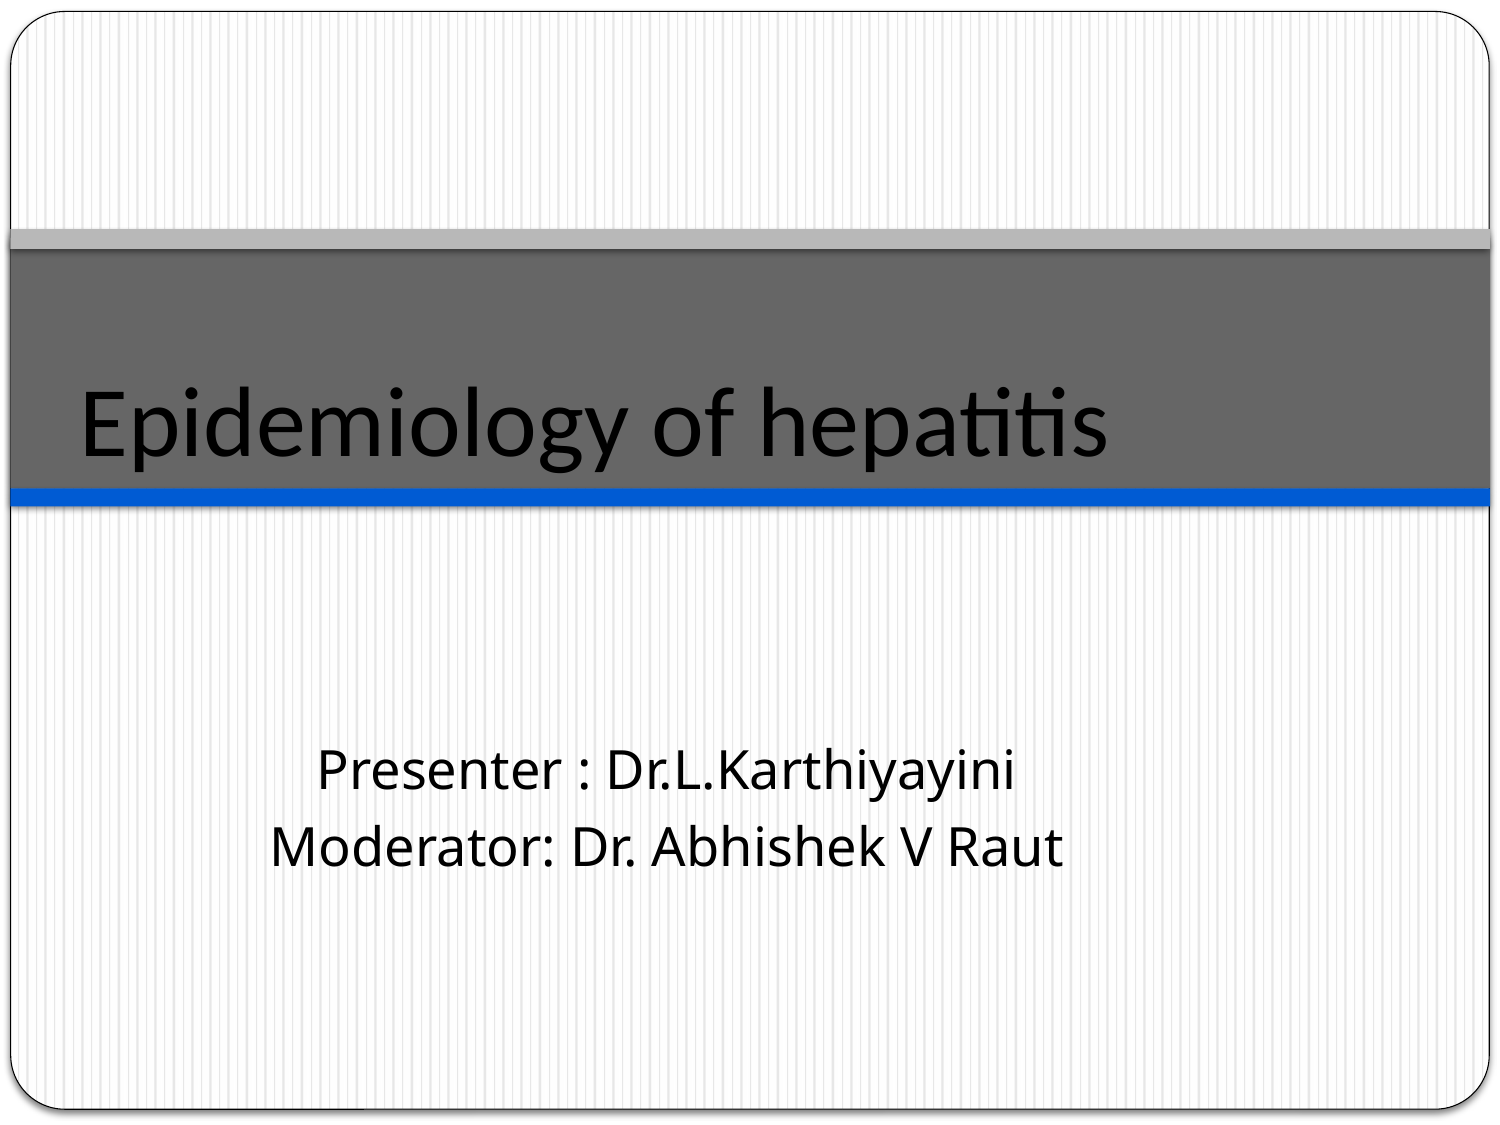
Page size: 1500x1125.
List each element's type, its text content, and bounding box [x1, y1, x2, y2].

subtitle Presenter : Dr.L.Karthiyayini Moderator: Dr. Abhishek V Raut [135, 727, 1199, 953]
title Epidemiology of hepatitis [64, 314, 1188, 528]
